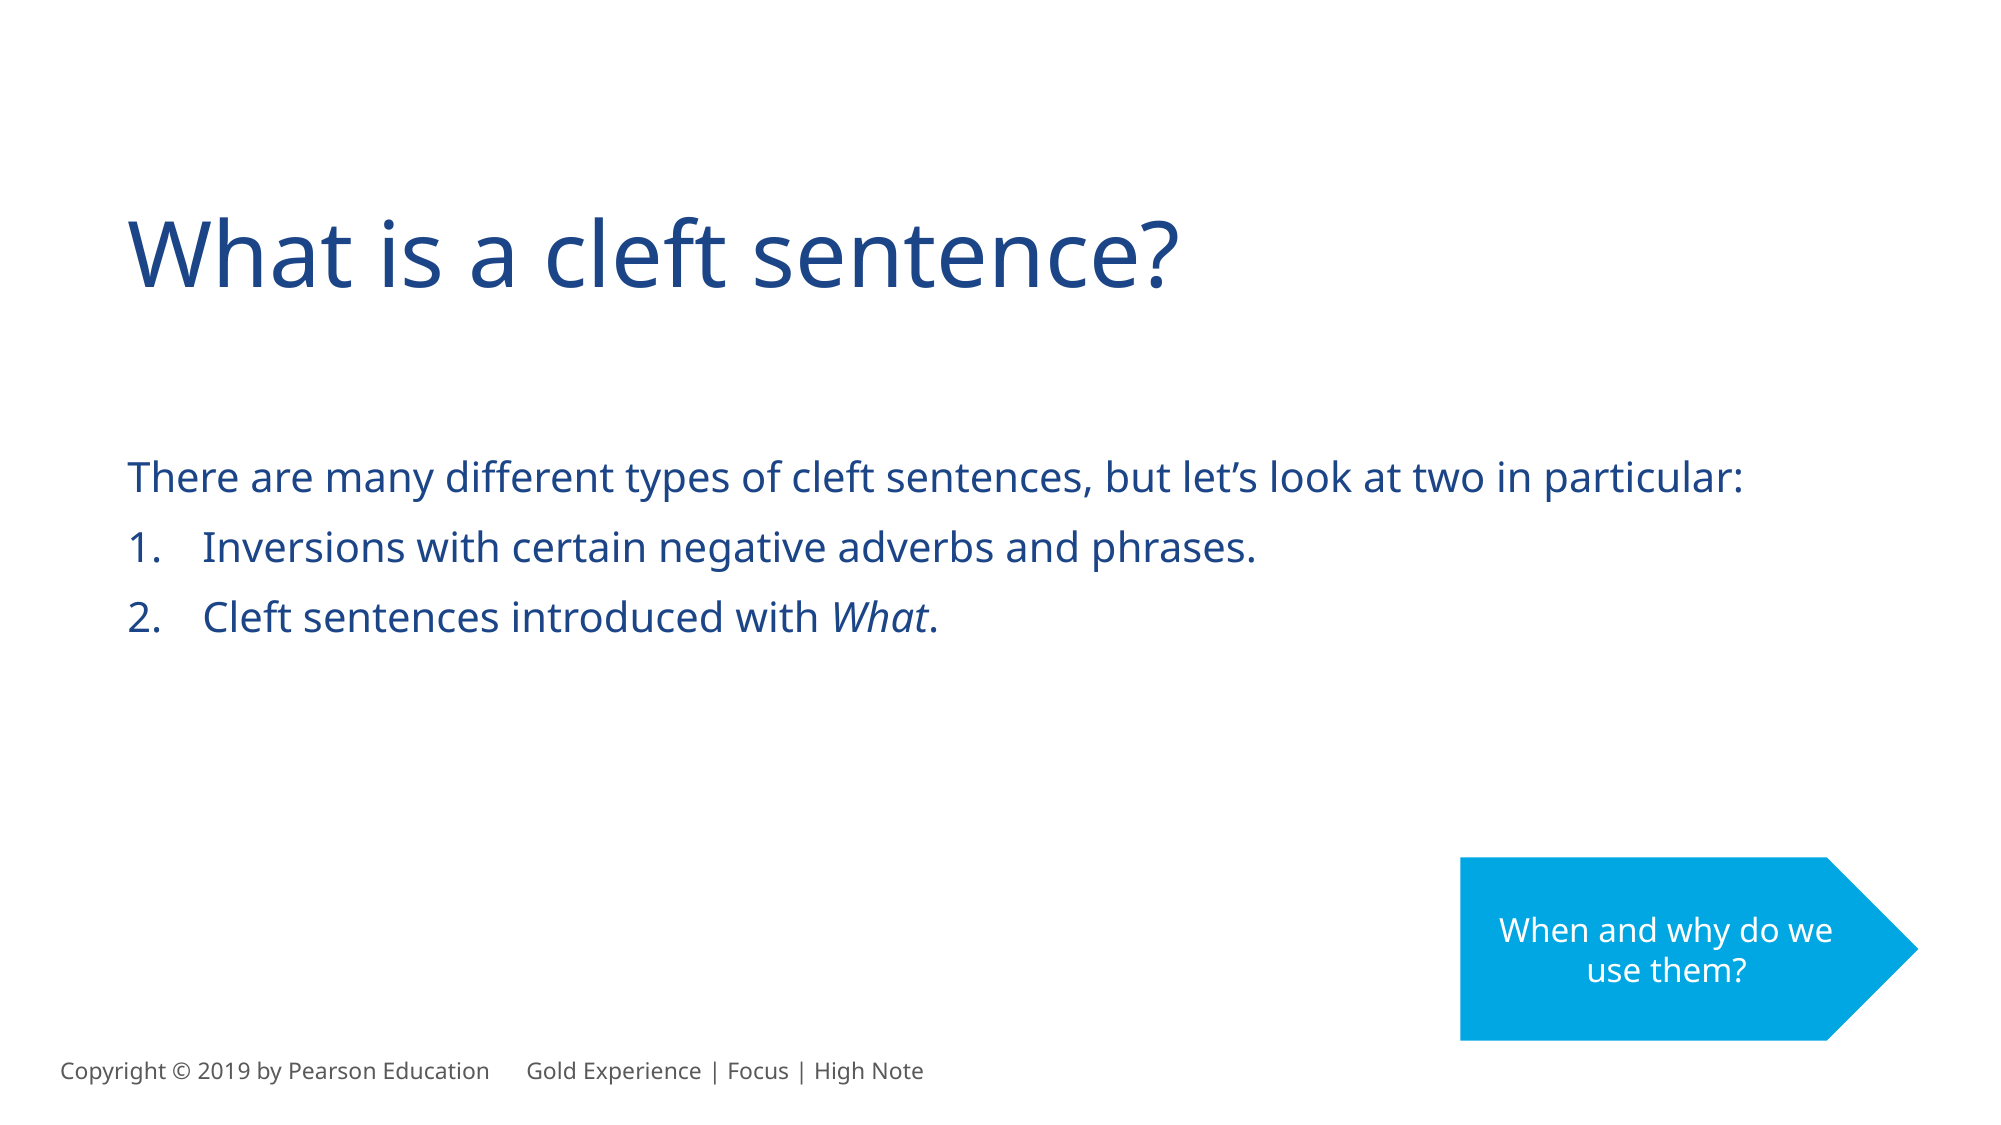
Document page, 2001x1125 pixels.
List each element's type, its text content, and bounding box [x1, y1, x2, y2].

title What is a cleft sentence? [112, 125, 1763, 390]
footer Copyright © 2019 by Pearson Education Gold Experience | Focus | High Note [45, 1040, 1084, 1101]
text_box When and why do we use them? [1460, 857, 1919, 1041]
list There are many different types of cleft sentences, but let’s look at two in particular: Inversions with certain negative adverbs and phrases. Cleft sentences introduced with What. [112, 449, 1763, 822]
